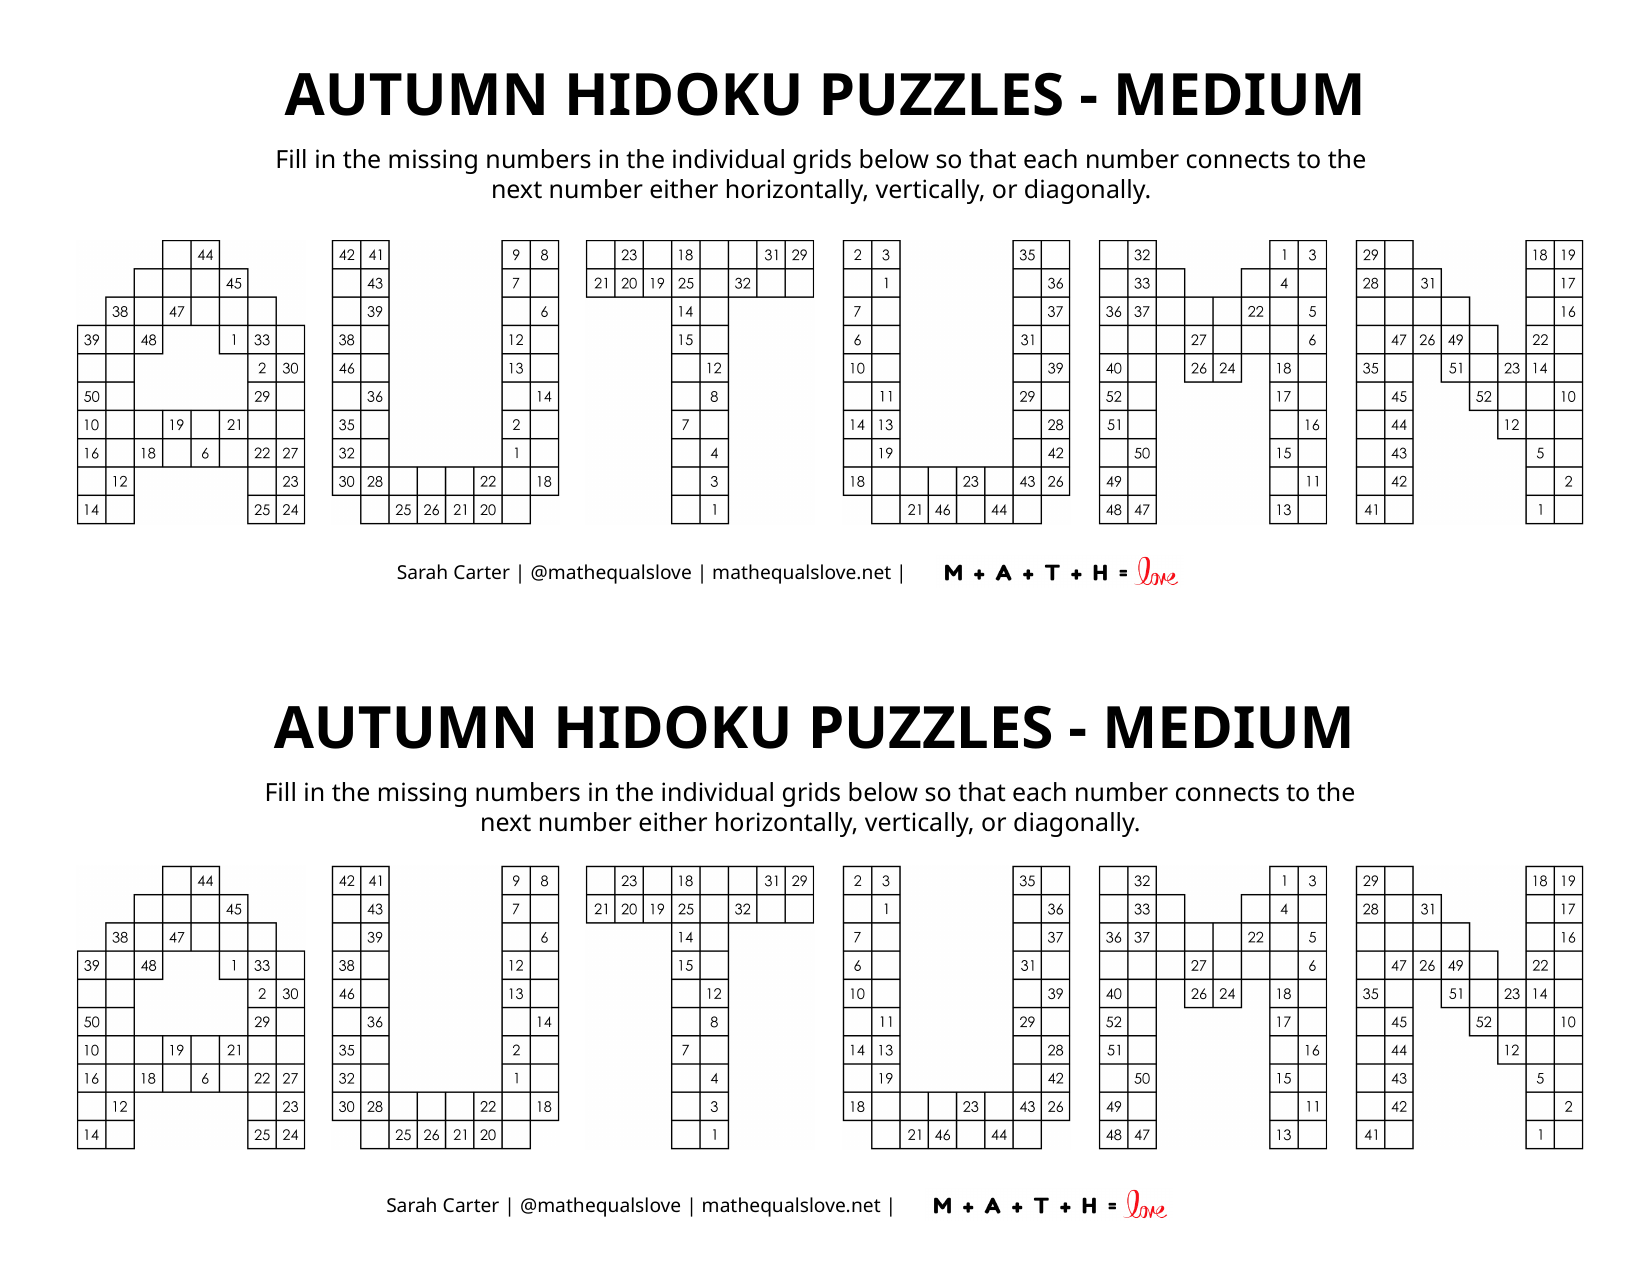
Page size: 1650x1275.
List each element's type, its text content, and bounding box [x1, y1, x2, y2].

text_box Sarah Carter | @mathequalslove | mathequalslove.net | [371, 1186, 1206, 1225]
text_box Fill in the missing numbers in the individual grids below so that each number connects to the next number either horizontally, vertically, or diagonally. [0, 135, 1650, 211]
text_box Fill in the missing numbers in the individual grids below so that each number connects to the next number either horizontally, vertically, or diagonally. [0, 768, 1640, 844]
picture [841, 239, 1072, 526]
picture [585, 239, 815, 526]
picture [76, 239, 306, 526]
picture [1098, 864, 1328, 1151]
picture [935, 554, 1184, 589]
text_box Sarah Carter | @mathequalslove | mathequalslove.net | [382, 553, 1217, 592]
picture [924, 1187, 1173, 1222]
picture [585, 864, 815, 1151]
picture [330, 864, 561, 1151]
text_box AUTUMN HIDOKU PUZZLES - MEDIUM [66, 683, 1563, 768]
picture [1354, 864, 1585, 1151]
picture [1098, 239, 1328, 526]
picture [1354, 239, 1585, 526]
picture [330, 239, 561, 526]
picture [841, 864, 1072, 1151]
text_box AUTUMN HIDOKU PUZZLES - MEDIUM [76, 50, 1574, 135]
picture [76, 864, 306, 1151]
